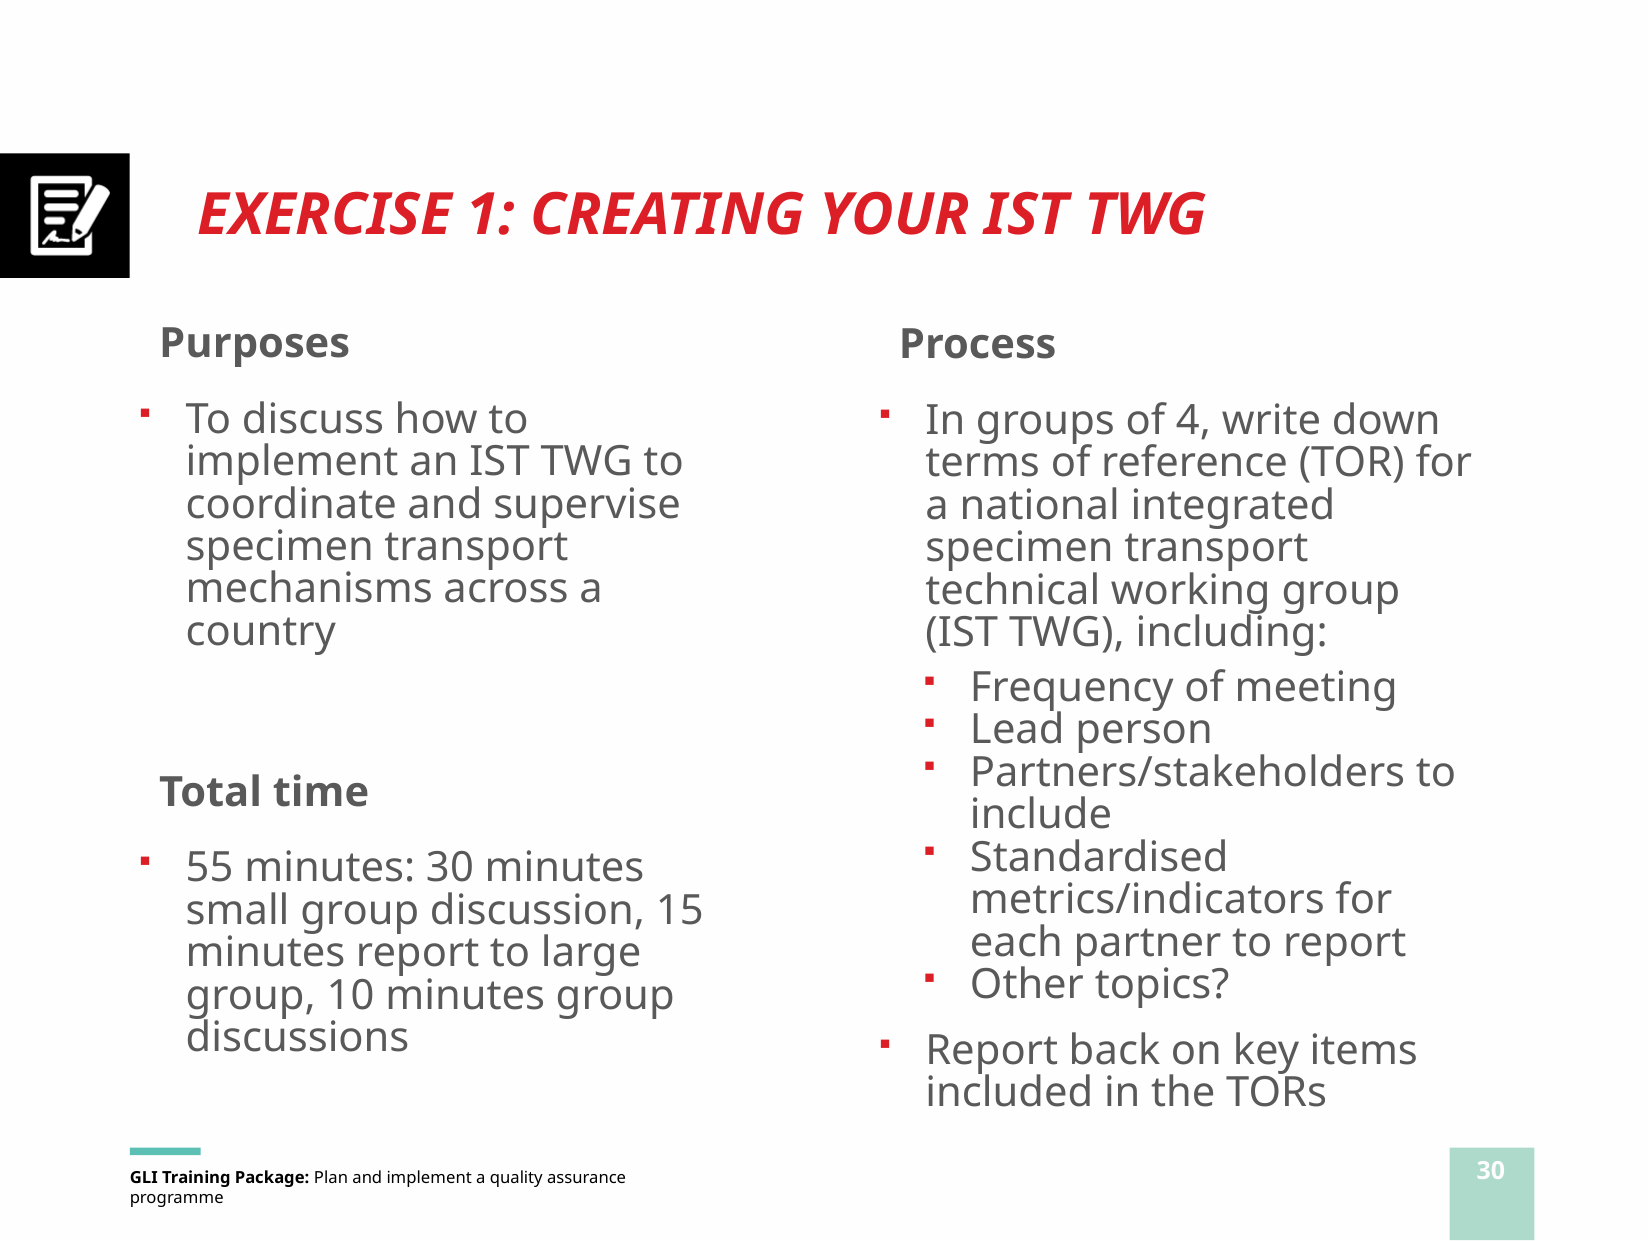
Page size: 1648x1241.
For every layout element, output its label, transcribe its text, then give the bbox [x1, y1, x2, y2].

text_box Purposes To discuss how to implement an IST TWG to coordinate and supervise specimen transport mechanisms across a country Total time 55 minutes: 30 minutes small group discussion, 15 minutes report to large group, 10 minutes group discussions [123, 316, 763, 1087]
text_box Process In groups of 4, write down terms of reference (TOR) for a national integrated specimen transport technical working group (IST TWG), including: Frequency of meeting Lead person Partners/stakeholders to include Standardised metrics/indicators for each partner to report Other topics? Report back on key items included in the TORs [861, 316, 1501, 1131]
picture [12, 158, 122, 270]
title EXERCISE 1: CREATING YOUR IST TWG [197, 153, 1450, 278]
